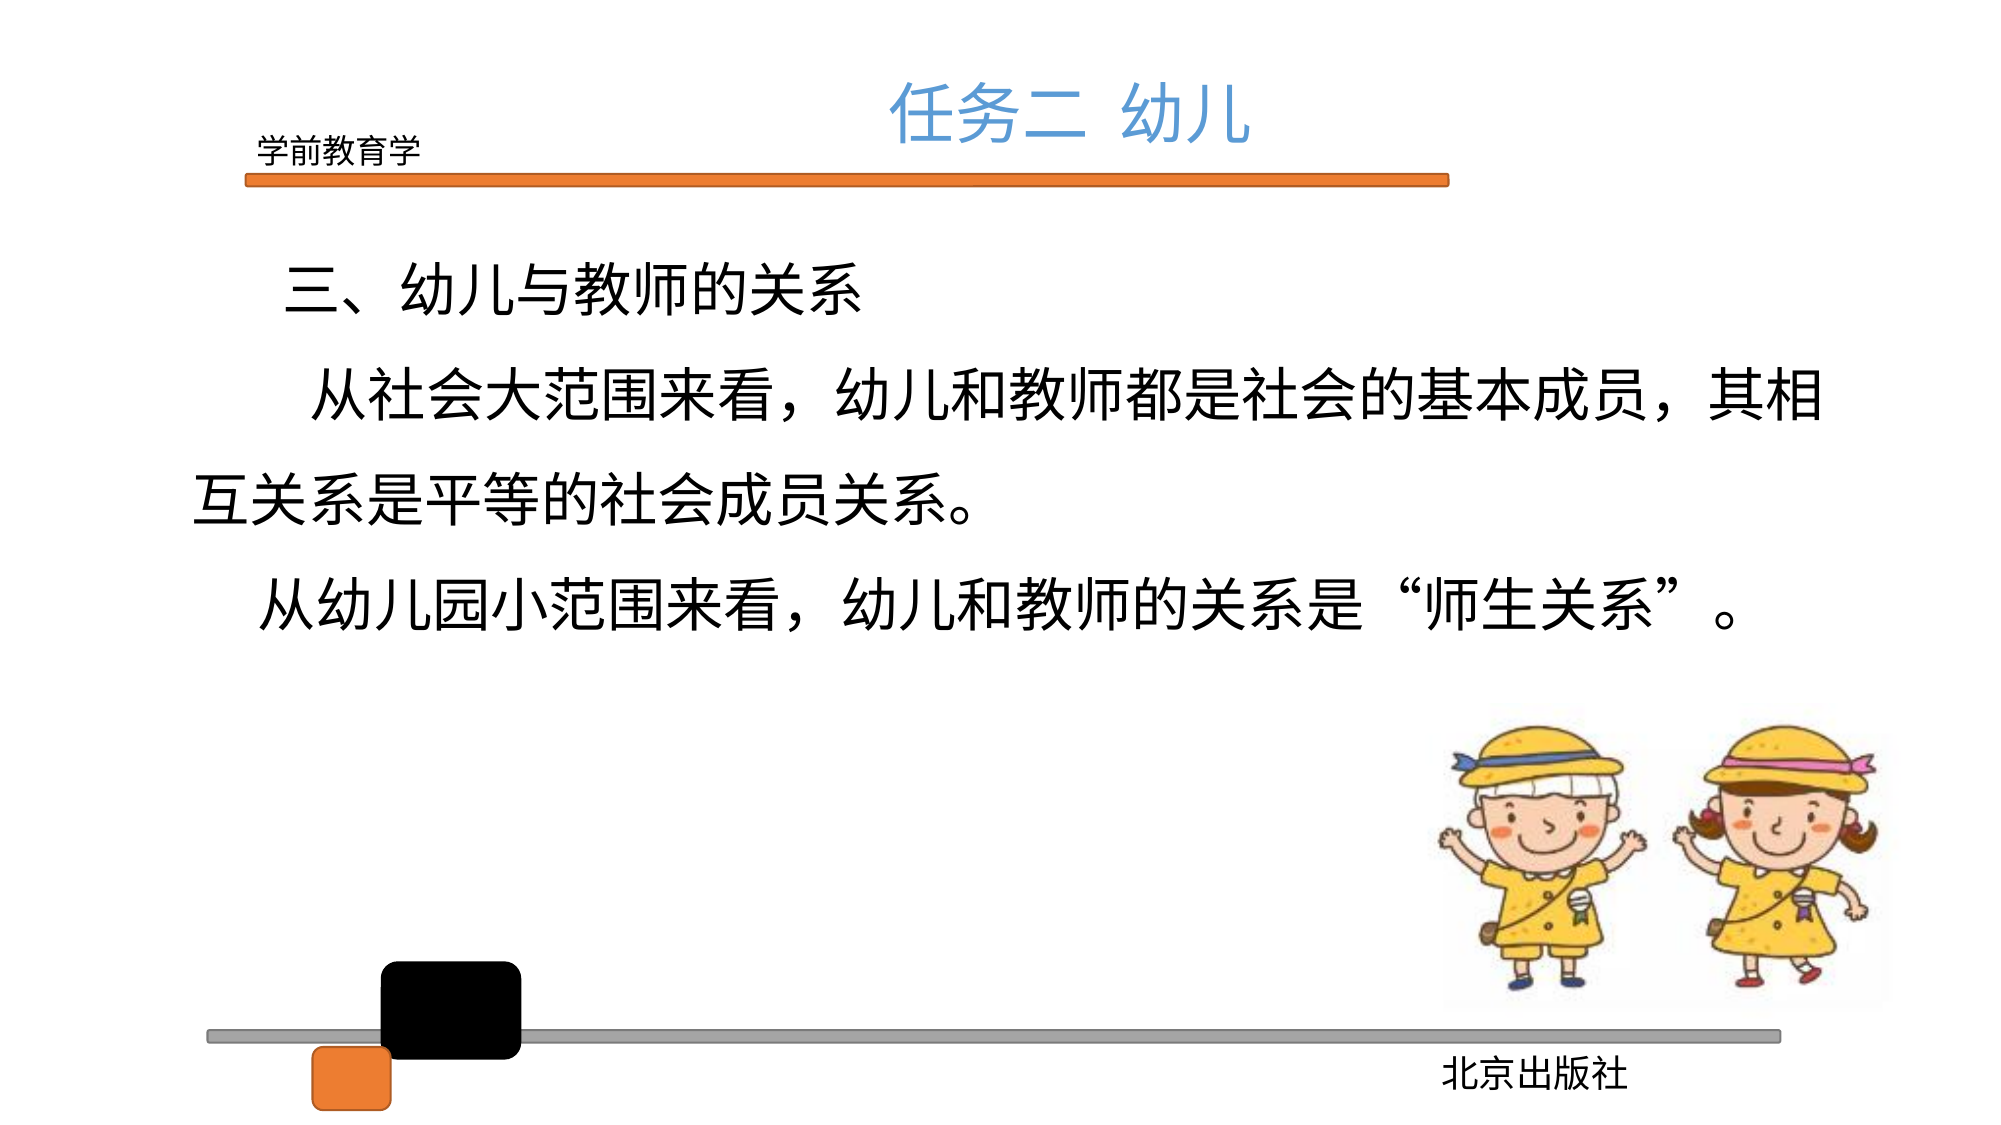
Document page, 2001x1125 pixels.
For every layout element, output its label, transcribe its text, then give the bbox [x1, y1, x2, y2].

picture [1397, 703, 1949, 1019]
text_box 任务二 幼儿 [873, 64, 1268, 160]
text_box 三、幼儿与教师的关系 从社会大范围来看，幼儿和教师都是社会的基本成员，其相互关系是平等的社会成员关系。 从幼儿园小范围来看，幼儿和教师的关系是“师生关系”。 [176, 210, 1847, 646]
